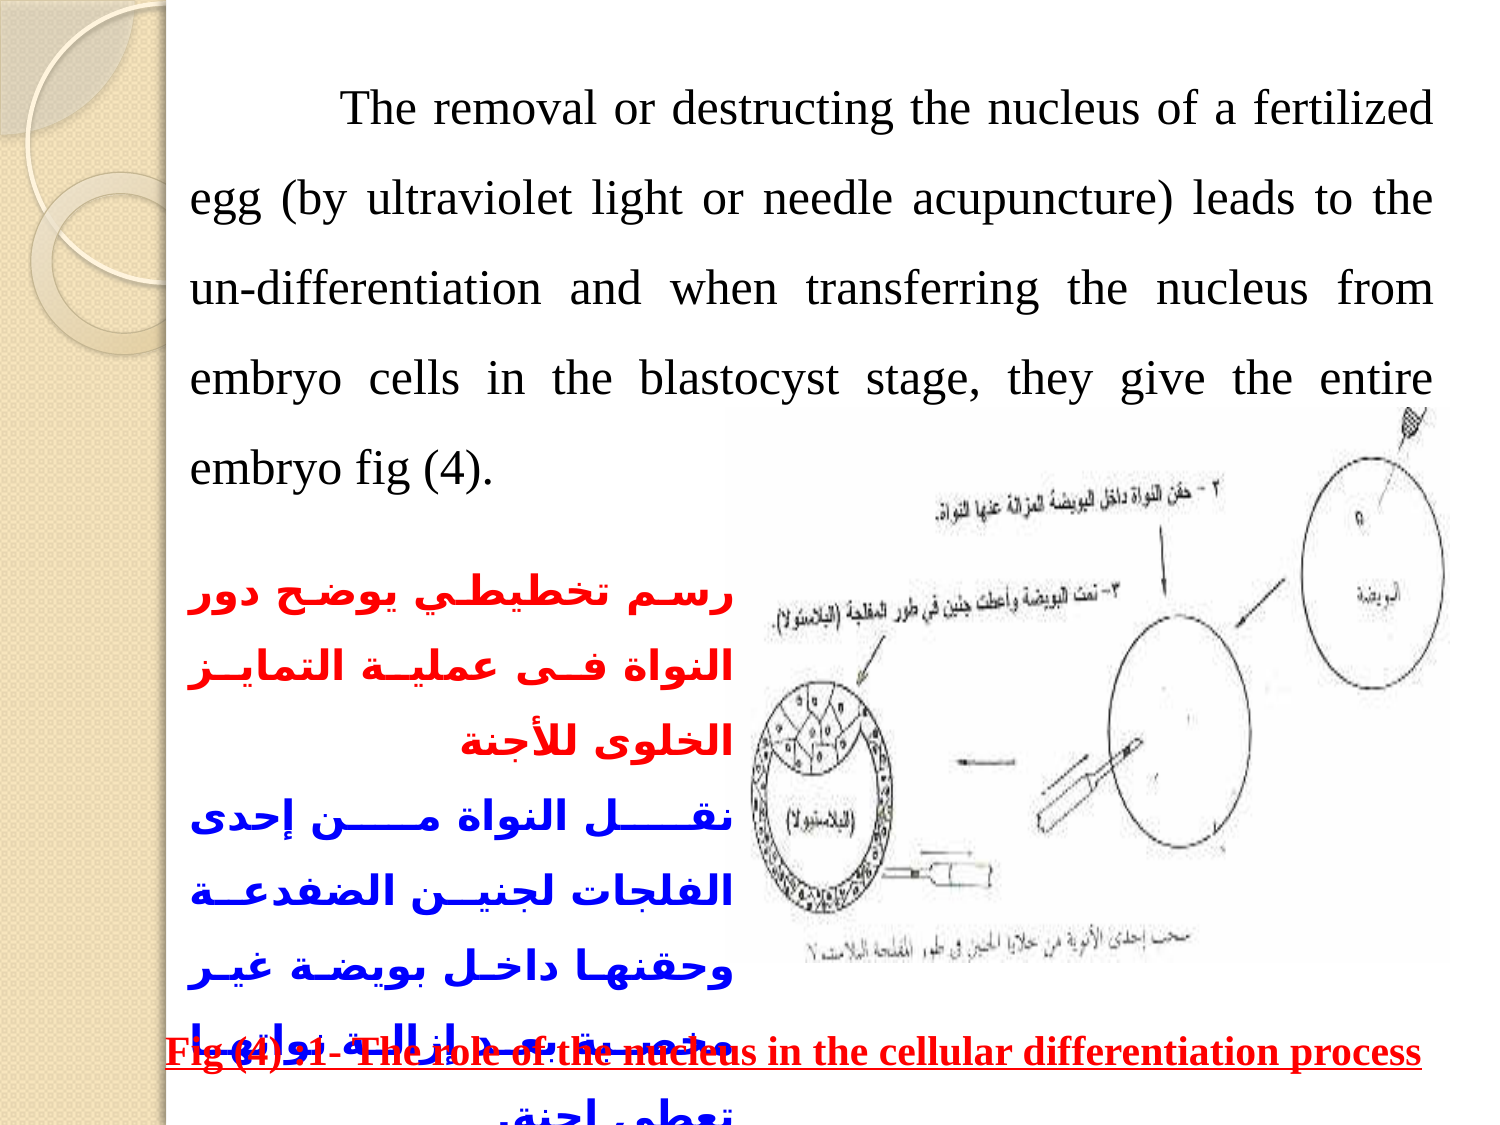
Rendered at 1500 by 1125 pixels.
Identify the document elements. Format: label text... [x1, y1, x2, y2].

text_box Fig (4) :1- The role of the nucleus in the cellular differentiation process [137, 991, 1450, 1082]
text_box The removal or destructing the nucleus of a fertilized egg (by ultraviolet light or needle acupuncture) leads to the un-differentiation and when transferring the nucleus from embryo cells in the blastocyst stage, they give the entire embryo fig (4). [174, 37, 1450, 503]
picture [724, 406, 1451, 963]
text_box رسم تخطيطي يوضح دور النواة فى عملية التمايز الخلوى للأجنة نقل النواة من إحدى الفلجات لجنين الضفدعة وحقنها داخل بويضة غير مخصبة بعد إزالة نواتها تعطي اجنة. [174, 1082, 750, 1125]
text_box رسم تخطيطي يوضح دور النواة فى عملية التمايز الخلوى للأجنة نقل النواة من إحدى الفلجات لجنين الضفدعة وحقنها داخل بويضة غير مخصبة بعد إزالة نواتها تعطي اجنة. [174, 531, 750, 991]
